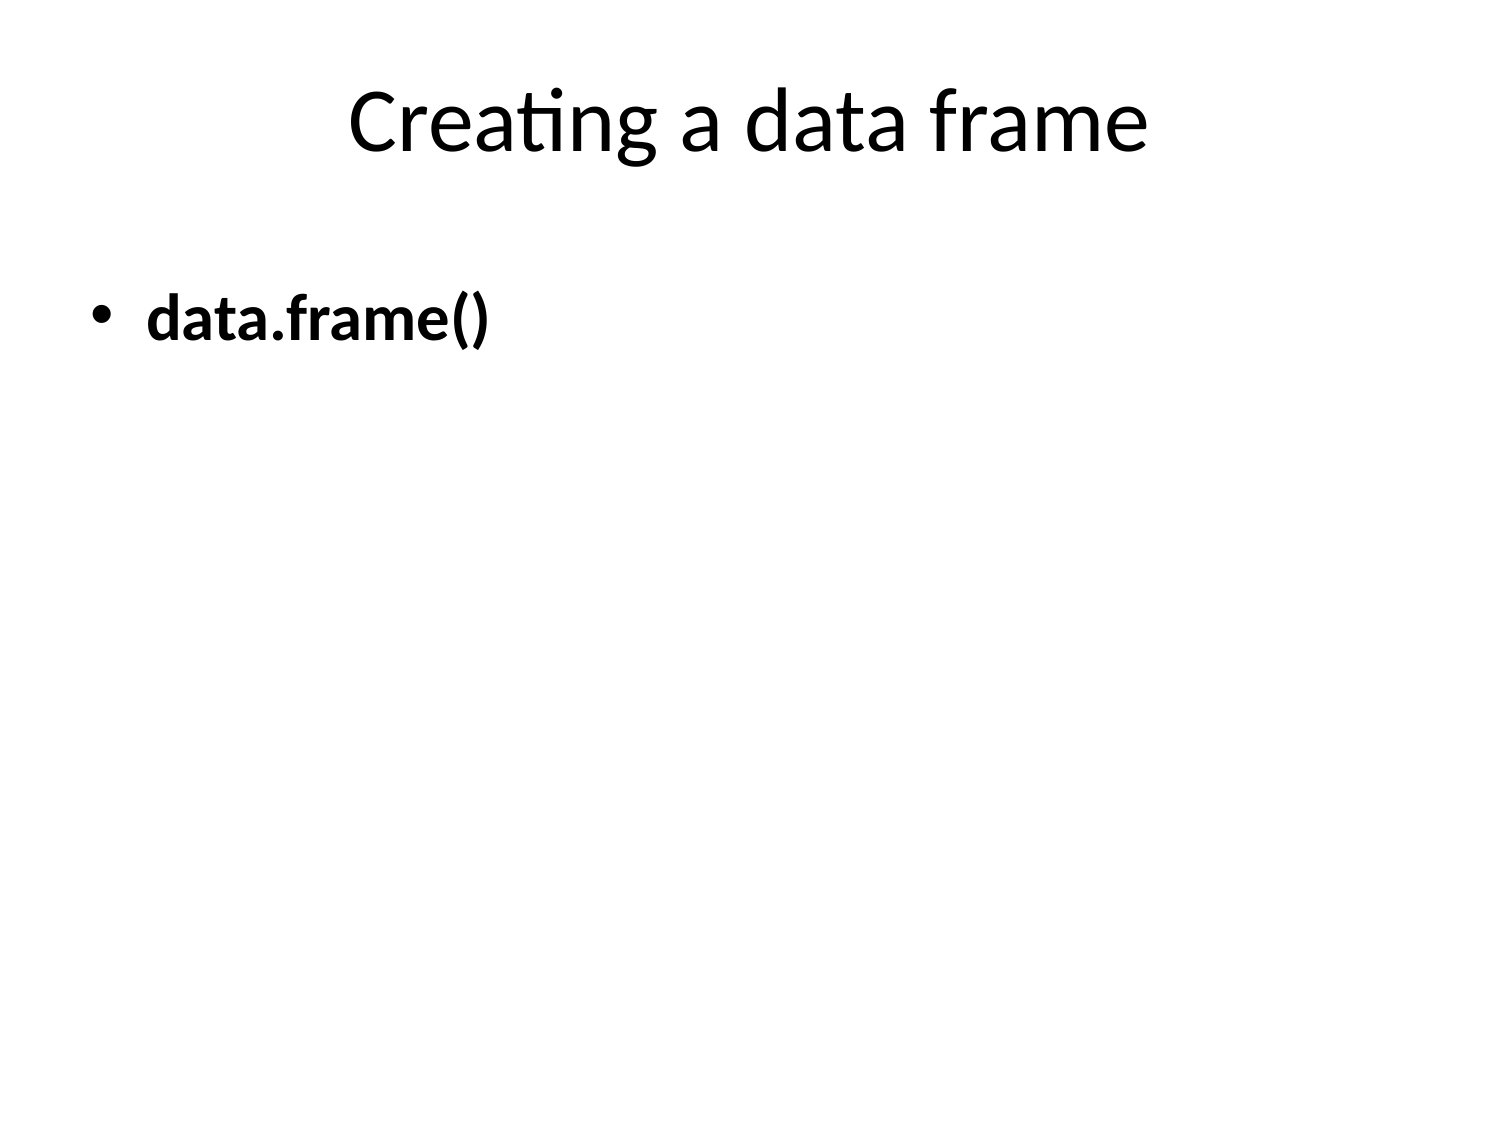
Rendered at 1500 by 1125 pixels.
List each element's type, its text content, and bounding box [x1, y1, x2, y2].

title Creating a data frame [75, 45, 1425, 172]
list data.frame() [75, 172, 1425, 1005]
